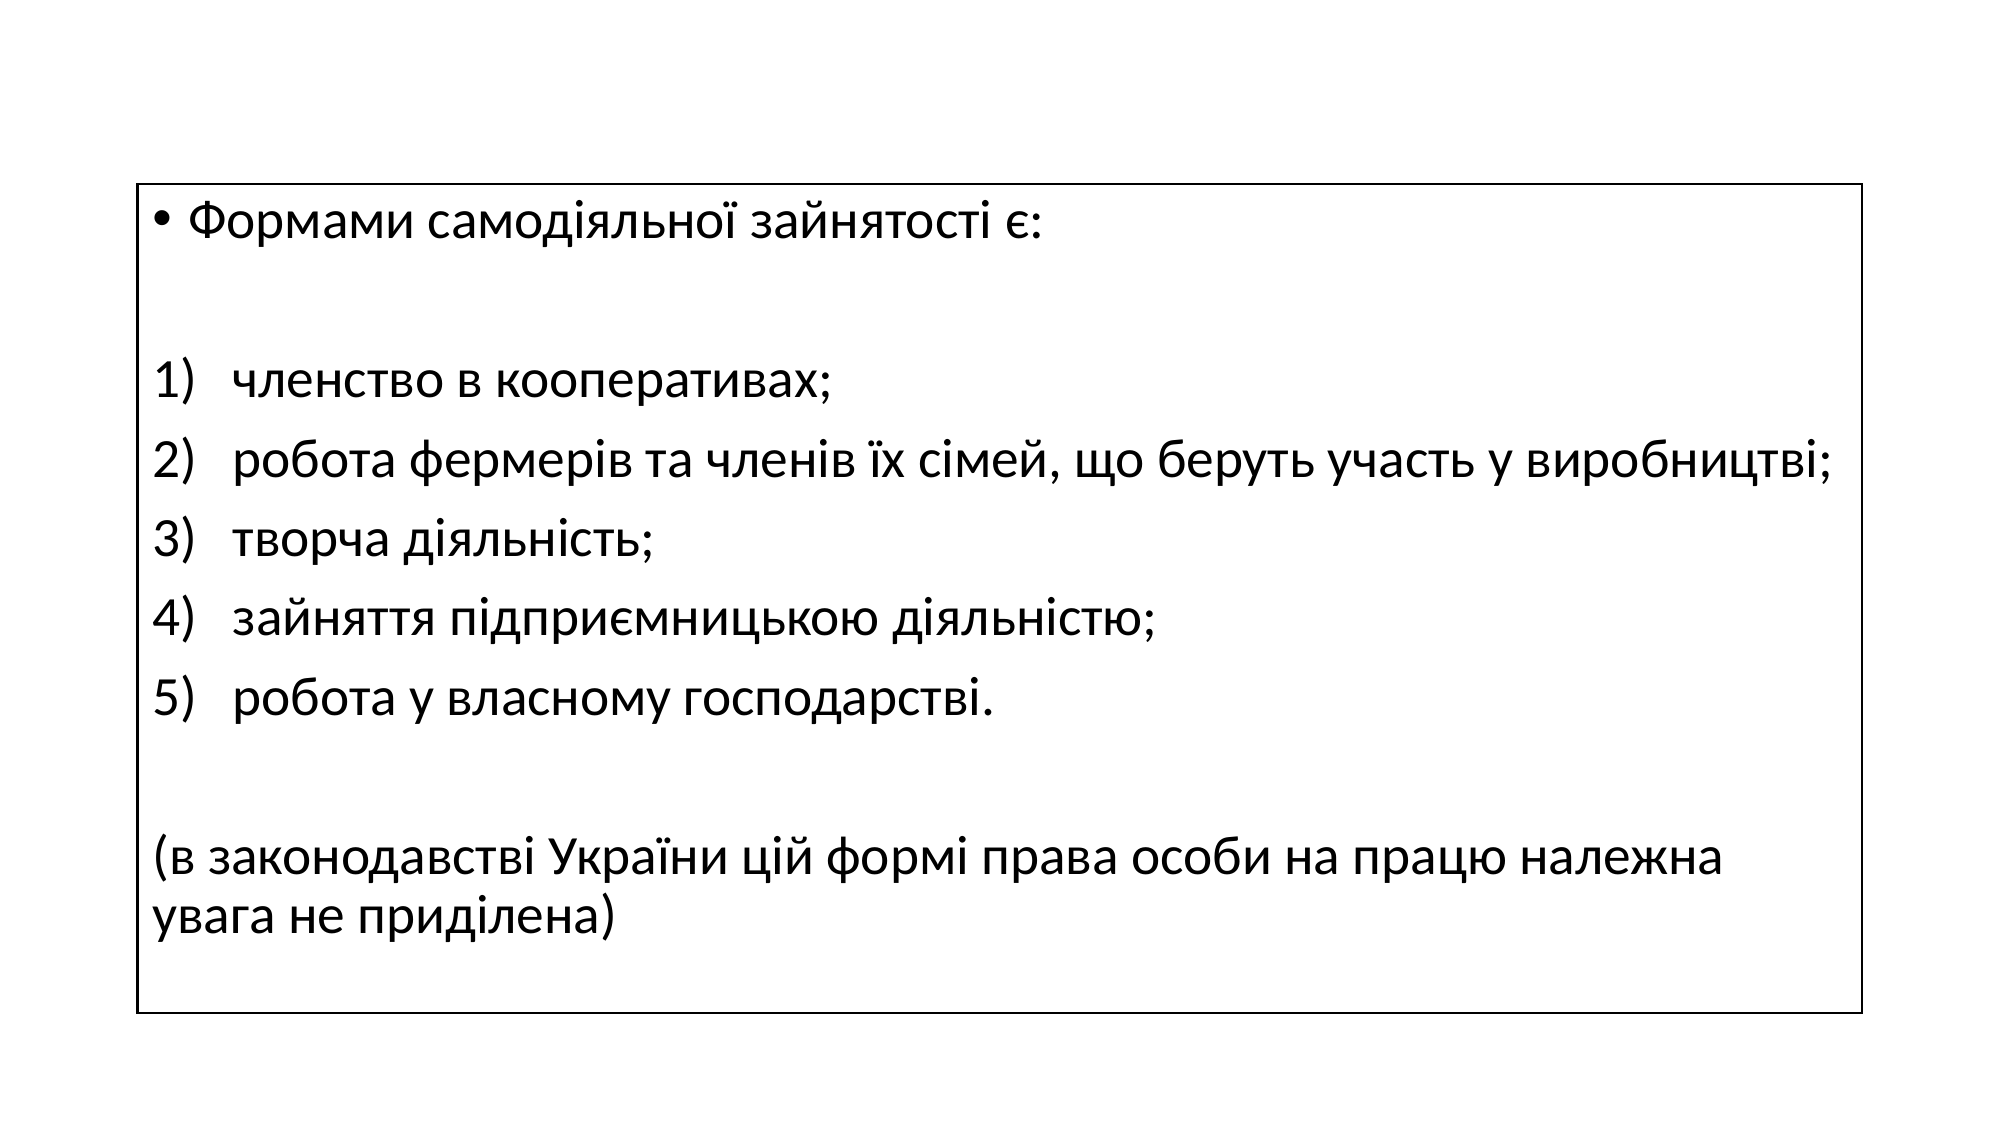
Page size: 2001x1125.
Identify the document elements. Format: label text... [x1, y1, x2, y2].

list Формами самодіяльної зайнятості є: членство в кооперативах; робота фермерів та членів їх сімей, що беруть участь у виробництві; творча діяльність; зайняття підприємницькою діяльністю; робота у власному господарстві. (в законодавстві України цій формі права особи на працю належна увага не приділена) [136, 183, 1863, 1014]
